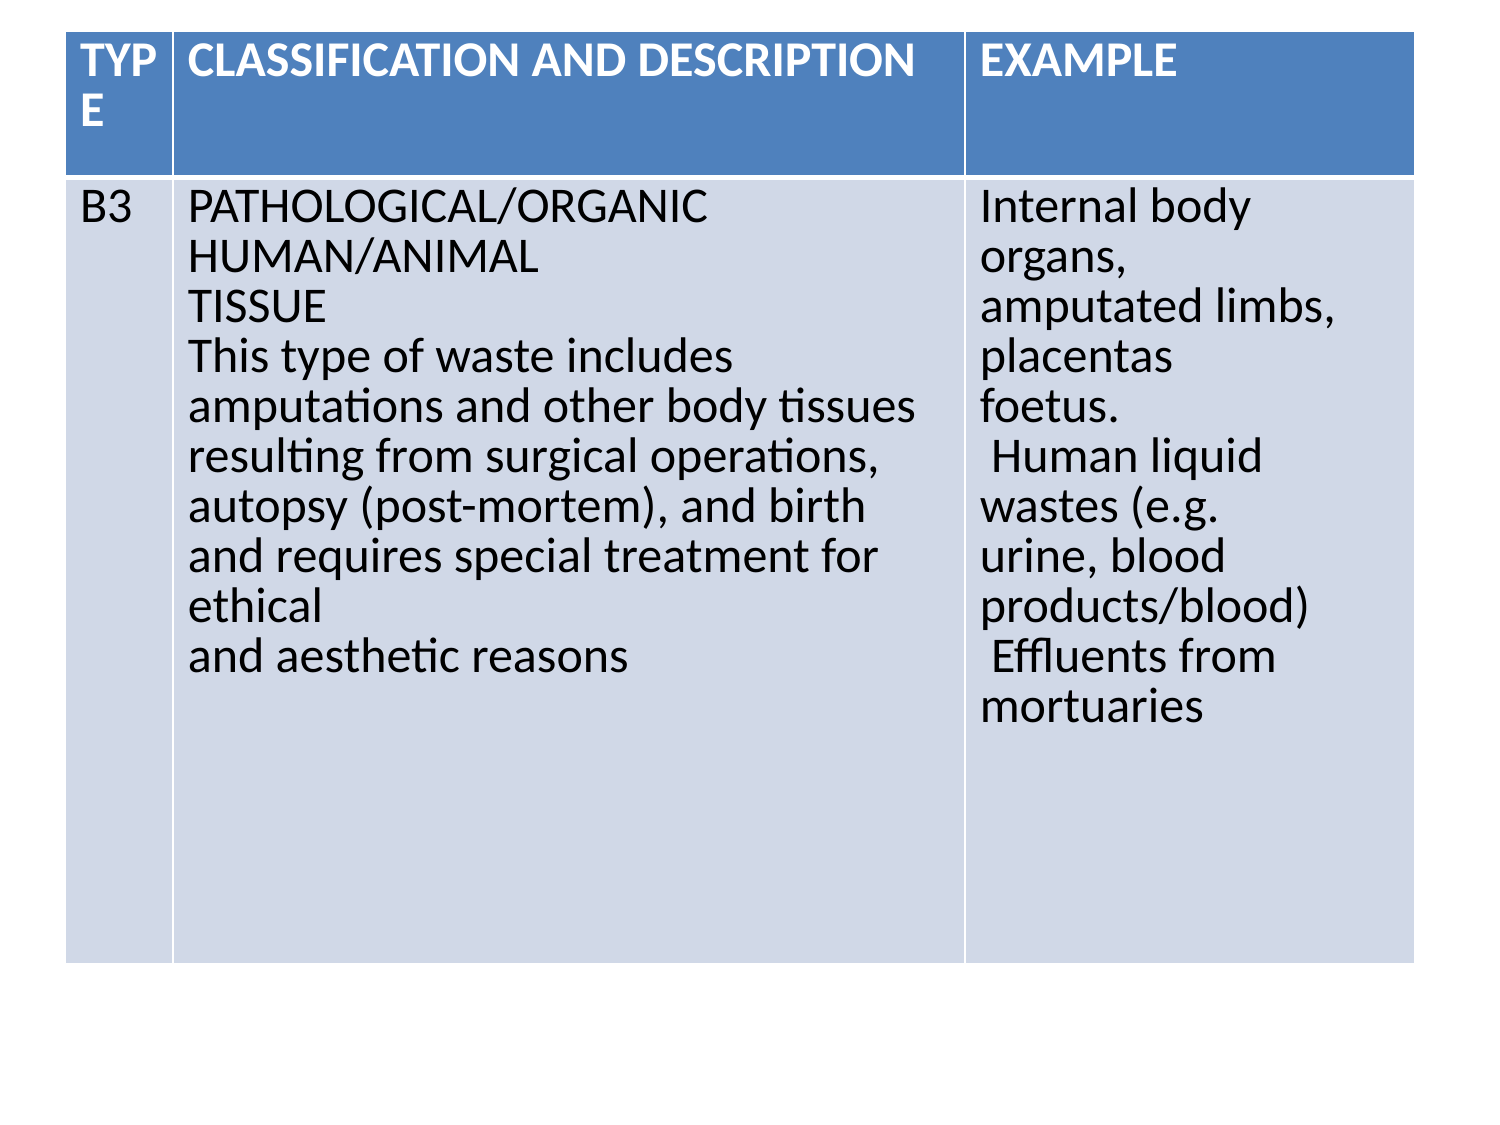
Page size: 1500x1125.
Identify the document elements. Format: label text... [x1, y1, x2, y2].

table_cell PATHOLOGICAL/ORGANIC HUMAN/ANIMAL TISSUE This type of waste includes amputations and other body tissues resulting from surgical operations, autopsy (post-mortem), and birth and requires special treatment for ethical and aesthetic reasons [174, 180, 964, 963]
table_header EXAMPLE [966, 32, 1414, 175]
table_header CLASSIFICATION AND DESCRIPTION [174, 32, 964, 175]
table_cell Internal body organs, amputated limbs, placentas foetus. Human liquid wastes (e.g. urine, blood products/blood) Effluents from mortuaries [966, 180, 1414, 963]
table_header TYPE [66, 32, 172, 175]
table_cell B3 [66, 180, 172, 963]
